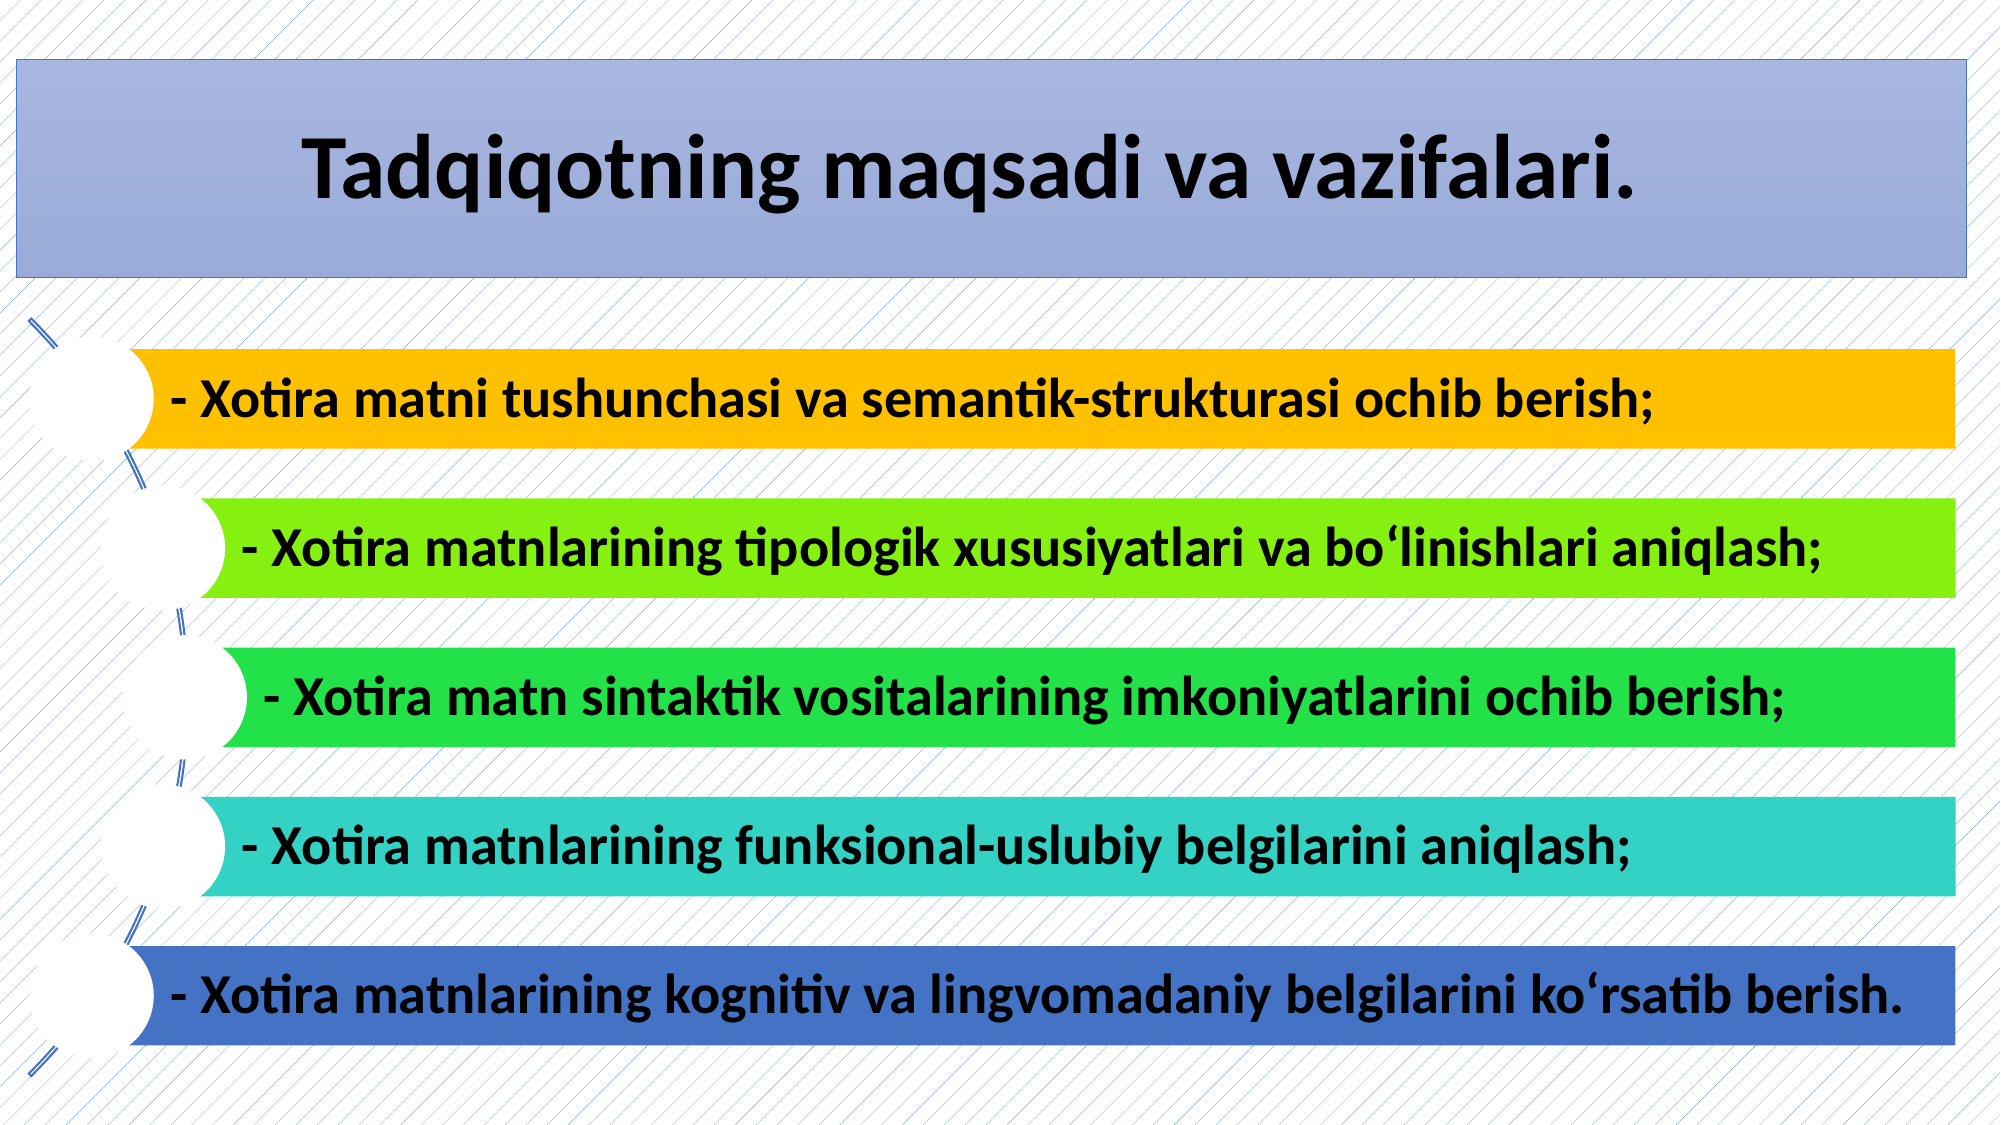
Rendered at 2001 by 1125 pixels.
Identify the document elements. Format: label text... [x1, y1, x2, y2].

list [16, 299, 1967, 1096]
title Tadqiqotning maqsadi va vazifalari. [16, 59, 1967, 278]
